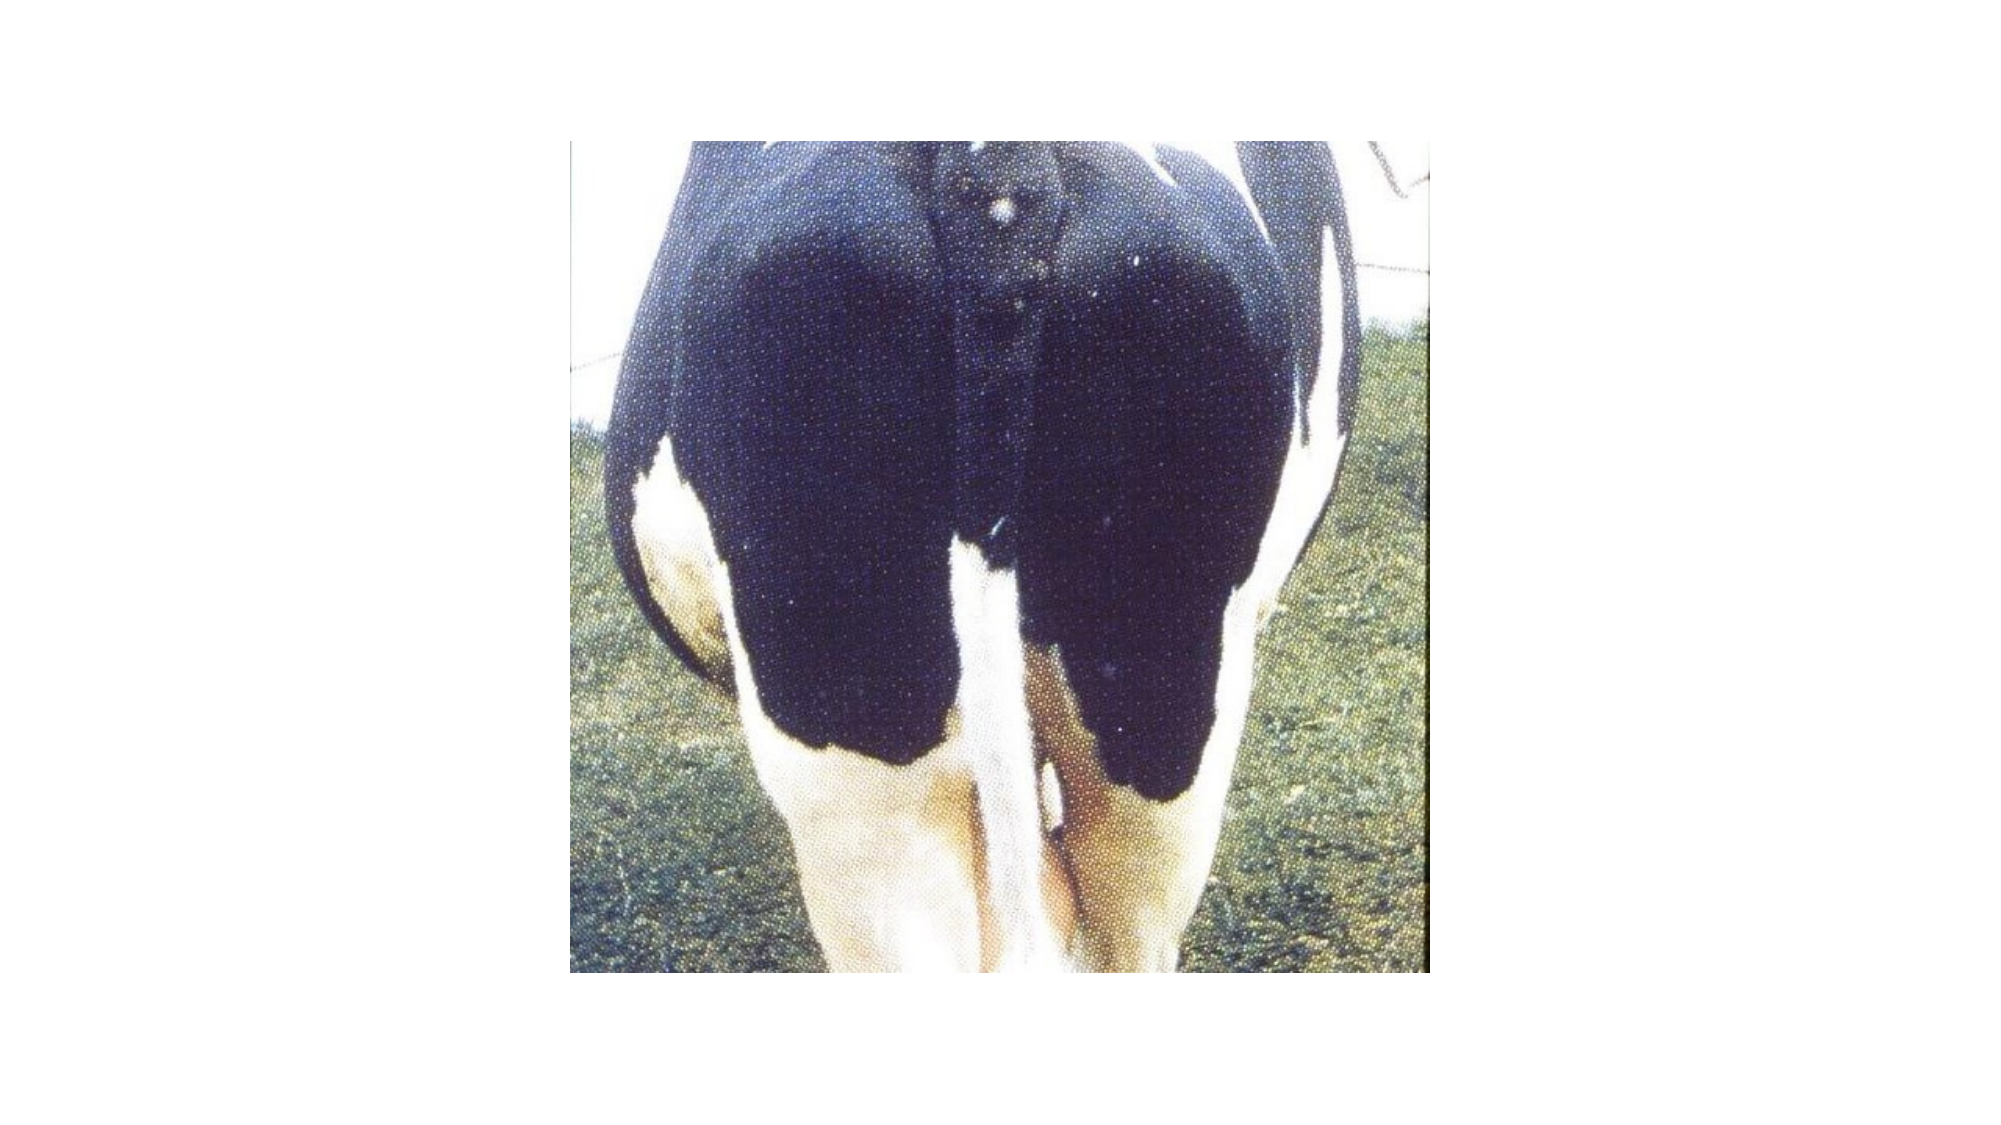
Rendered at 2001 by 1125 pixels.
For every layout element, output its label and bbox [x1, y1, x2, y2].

list [570, 141, 1430, 973]
